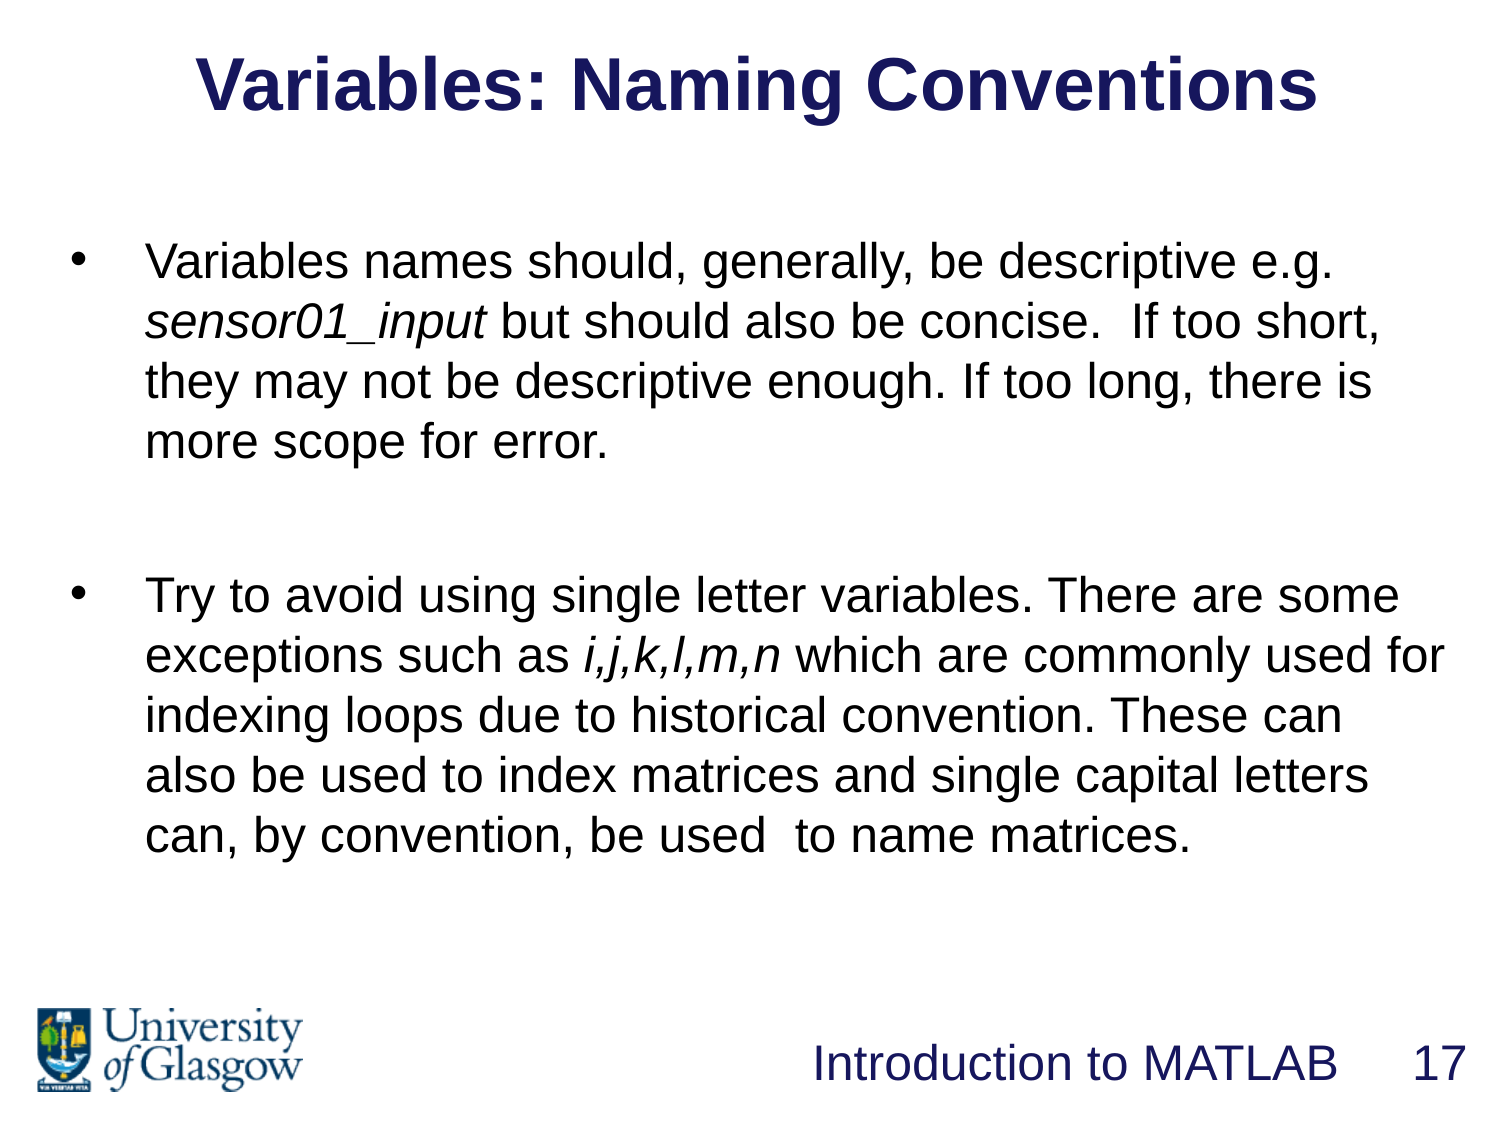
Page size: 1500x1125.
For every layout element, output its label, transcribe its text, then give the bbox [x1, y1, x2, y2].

picture [37, 1008, 303, 1092]
text_box Variables: Naming Conventions [146, 0, 1369, 161]
text_box Variables names should, generally, be descriptive e.g. sensor01_input but should also be concise. If too short, they may not be descriptive enough. If too long, there is more scope for error. Try to avoid using single letter variables. There are some exceptions such as i,j,k,l,m,n which are commonly used for indexing loops due to historical convention. These can also be used to index matrices and single capital letters can, by convention, be used to name matrices. [55, 221, 1461, 946]
